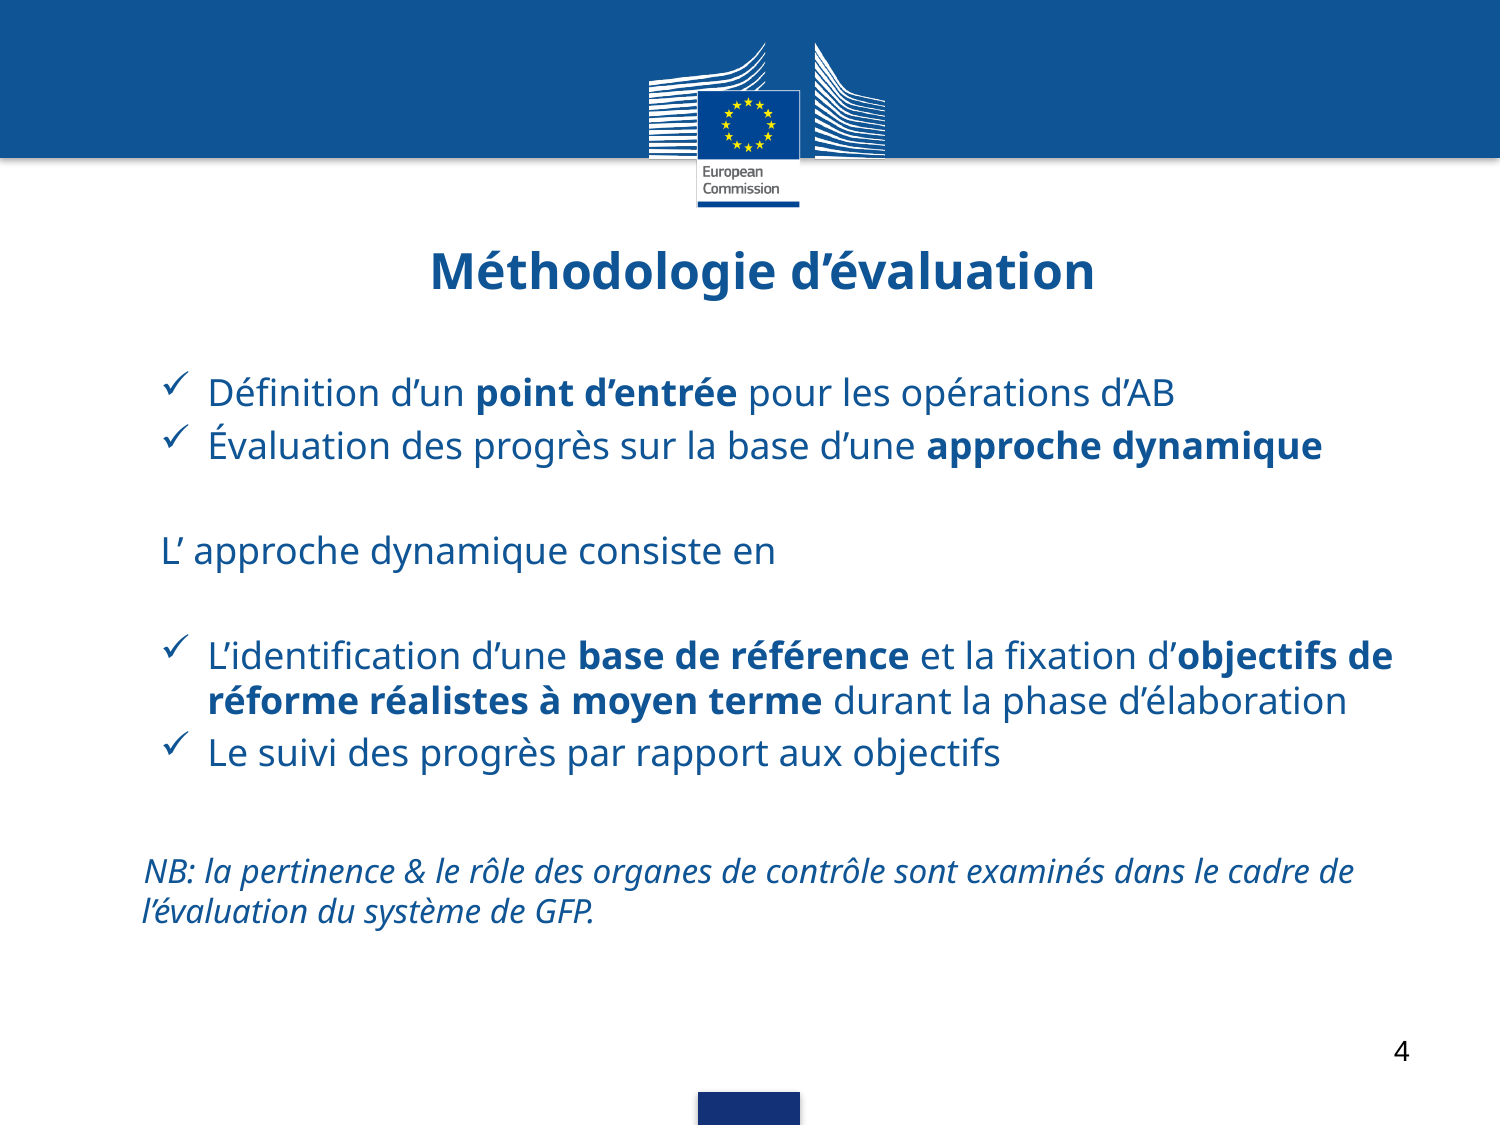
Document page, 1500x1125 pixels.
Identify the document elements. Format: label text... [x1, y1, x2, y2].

picture [649, 42, 885, 208]
slide_number 4 [1074, 1024, 1426, 1103]
title Méthodologie d’évaluation [58, 222, 1409, 377]
list Définition d’un point d’entrée pour les opérations d’AB Évaluation des progrès sur la base d’une approche dynamique L’ approche dynamique consiste en L’identification d’une base de référence et la fixation d’objectifs de réforme réalistes à moyen terme durant la phase d’élaboration Le suivi des progrès par rapport aux objectifs NB: la pertinence & le rôle des organes de contrôle sont examinés dans le cadre de l’évaluation du système de GFP. [70, 361, 1421, 1032]
